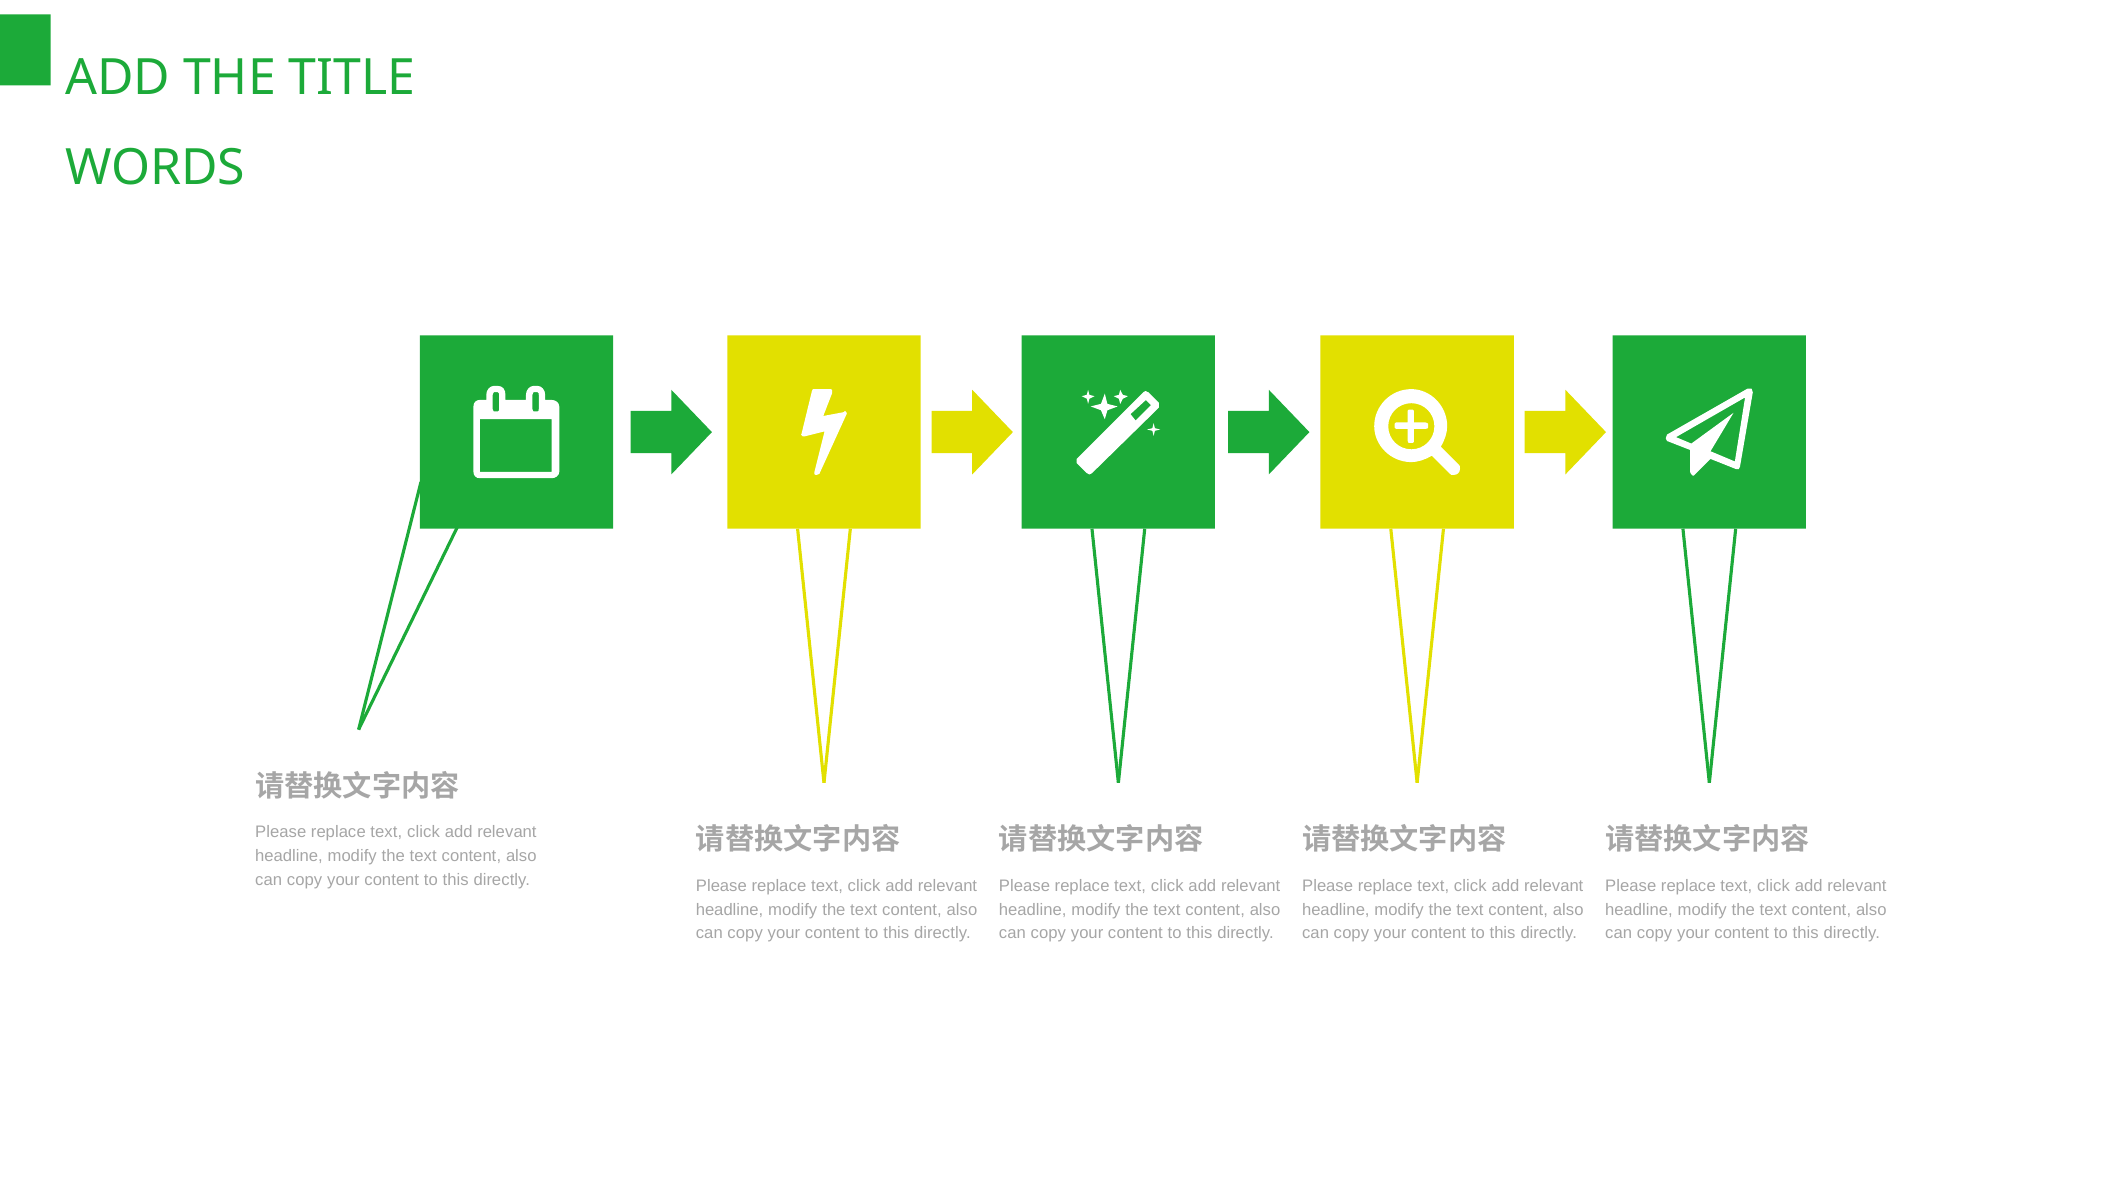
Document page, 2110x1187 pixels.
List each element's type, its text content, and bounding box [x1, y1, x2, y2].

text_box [419, 335, 614, 529]
text_box Please replace text, click add relevant headline, modify the text content, also can copy your content to this directly. [1605, 870, 1894, 943]
text_box 请替换文字内容 [1302, 806, 1521, 862]
text_box [629, 387, 714, 478]
text_box 请替换文字内容 [255, 753, 474, 809]
text_box [930, 387, 1015, 478]
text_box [1320, 335, 1514, 529]
text_box ADD THE TITLE WORDS [50, 7, 583, 202]
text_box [797, 529, 851, 783]
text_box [1092, 529, 1145, 783]
text_box [1227, 387, 1311, 478]
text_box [727, 335, 921, 529]
text_box 请替换文字内容 [998, 806, 1218, 862]
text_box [1021, 335, 1215, 529]
text_box 请替换文字内容 [695, 806, 915, 862]
text_box Please replace text, click add relevant headline, modify the text content, also can copy your content to this directly. [1302, 870, 1590, 943]
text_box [1612, 335, 1806, 529]
text_box Please replace text, click add relevant headline, modify the text content, also can copy your content to this directly. [695, 870, 984, 943]
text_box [1682, 529, 1736, 783]
text_box [1523, 387, 1608, 478]
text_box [1390, 529, 1444, 783]
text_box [375, 483, 429, 738]
text_box Please replace text, click add relevant headline, modify the text content, also can copy your content to this directly. [998, 870, 1287, 943]
text_box Please replace text, click add relevant headline, modify the text content, also can copy your content to this directly. [255, 817, 544, 890]
text_box 请替换文字内容 [1605, 806, 1824, 862]
